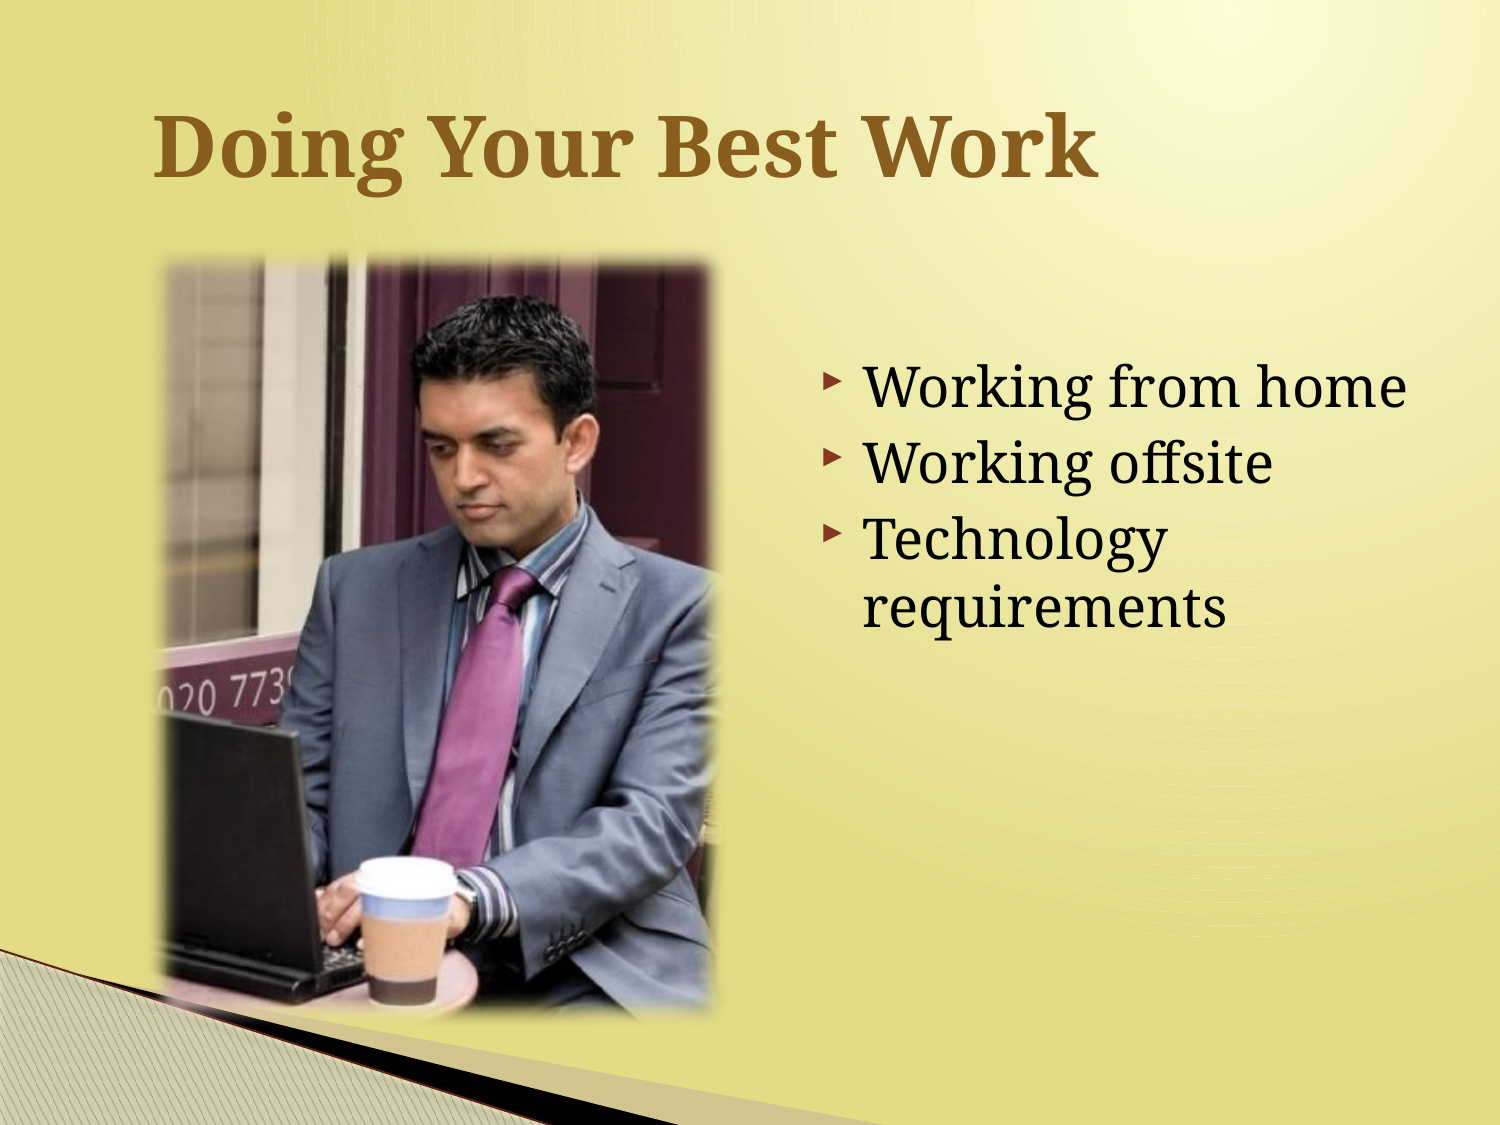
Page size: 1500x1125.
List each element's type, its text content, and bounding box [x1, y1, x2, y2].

list Working from home Working offsite Technology requirements [787, 344, 1465, 1025]
title Doing Your Best Work [138, 50, 1438, 238]
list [146, 245, 727, 1027]
